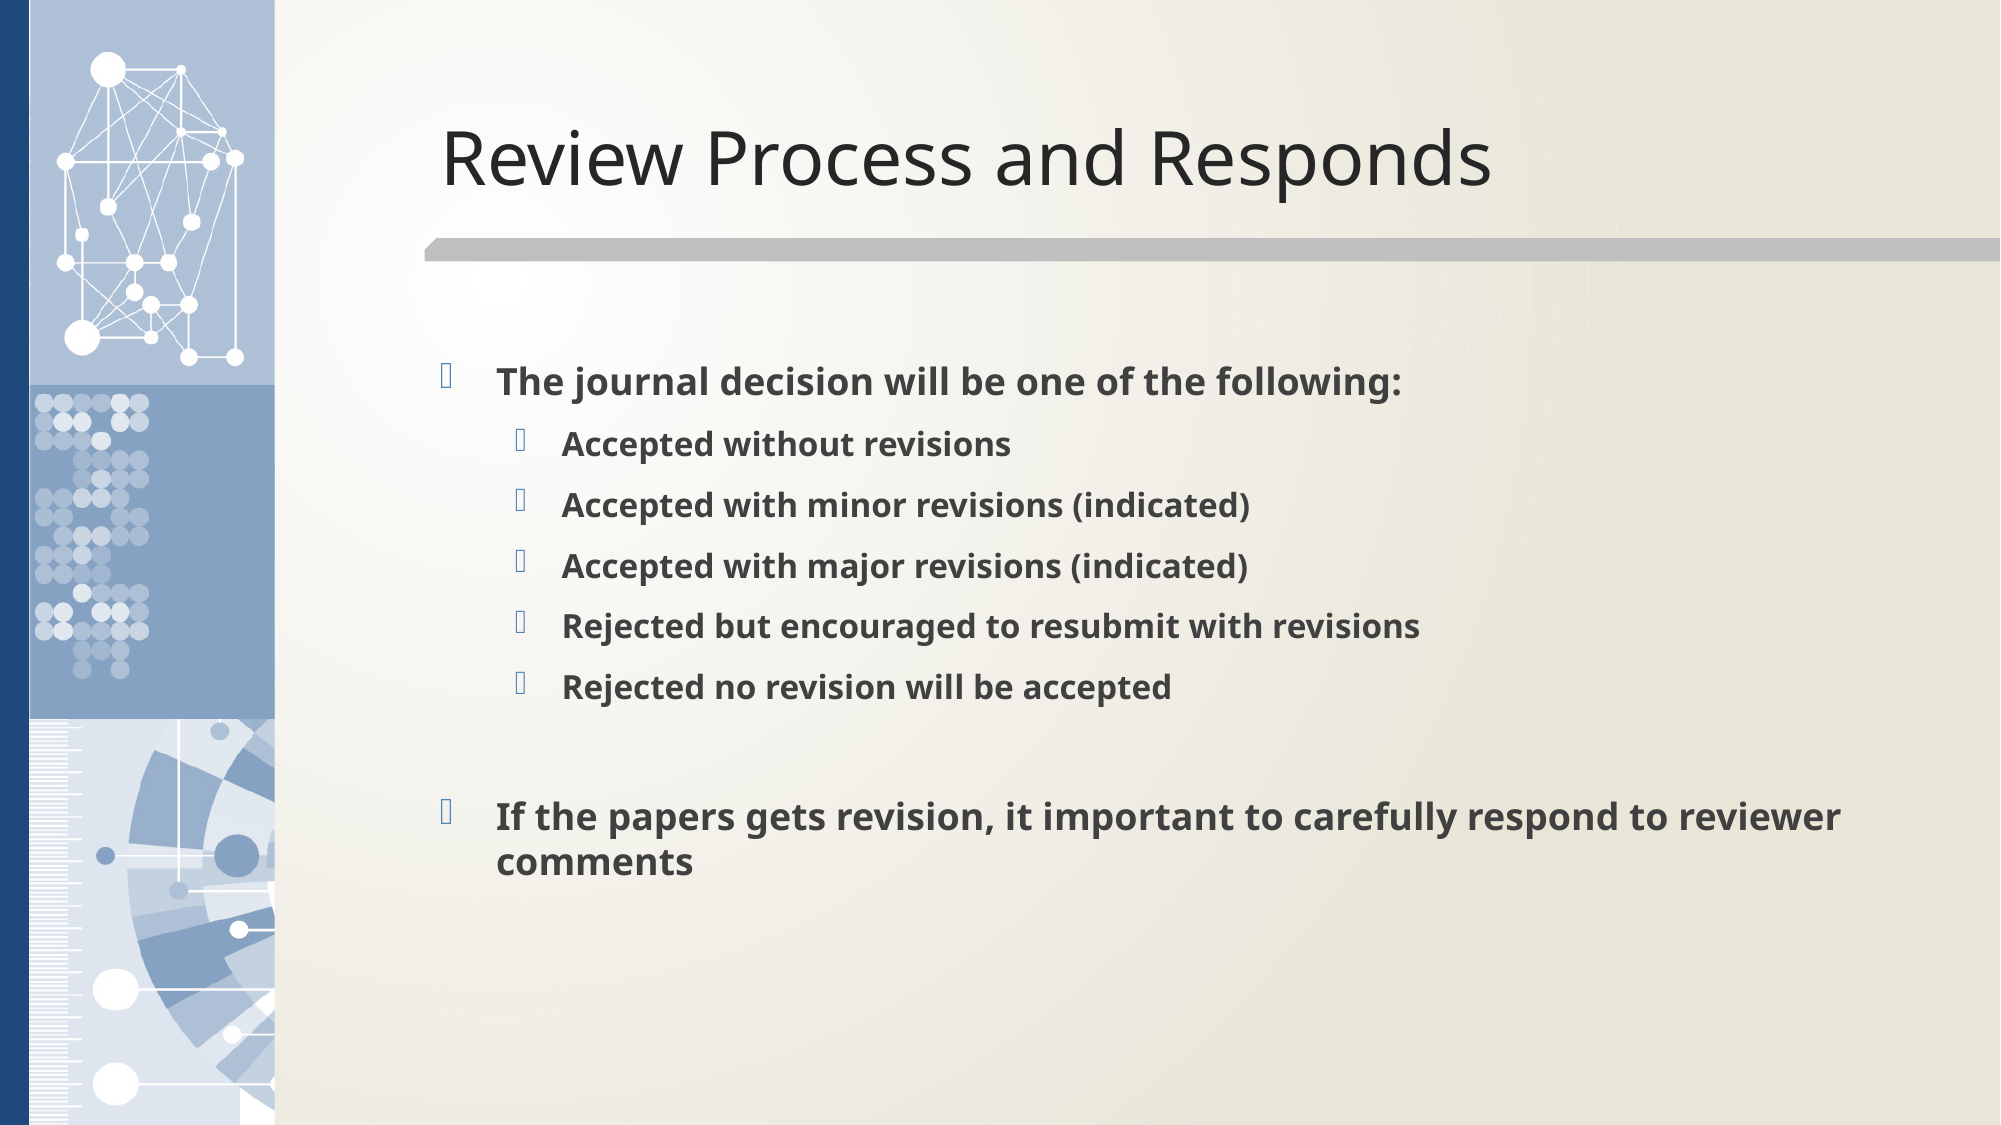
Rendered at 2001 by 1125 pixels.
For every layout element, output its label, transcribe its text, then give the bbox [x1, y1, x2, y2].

title Review Process and Responds [425, 102, 1888, 313]
list The journal decision will be one of the following: Accepted without revisions Accepted with minor revisions (indicated) Accepted with major revisions (indicated) Rejected but encouraged to resubmit with revisions Rejected no revision will be accepted If the papers gets revision, it important to carefully respond to reviewer comments [424, 350, 1888, 970]
